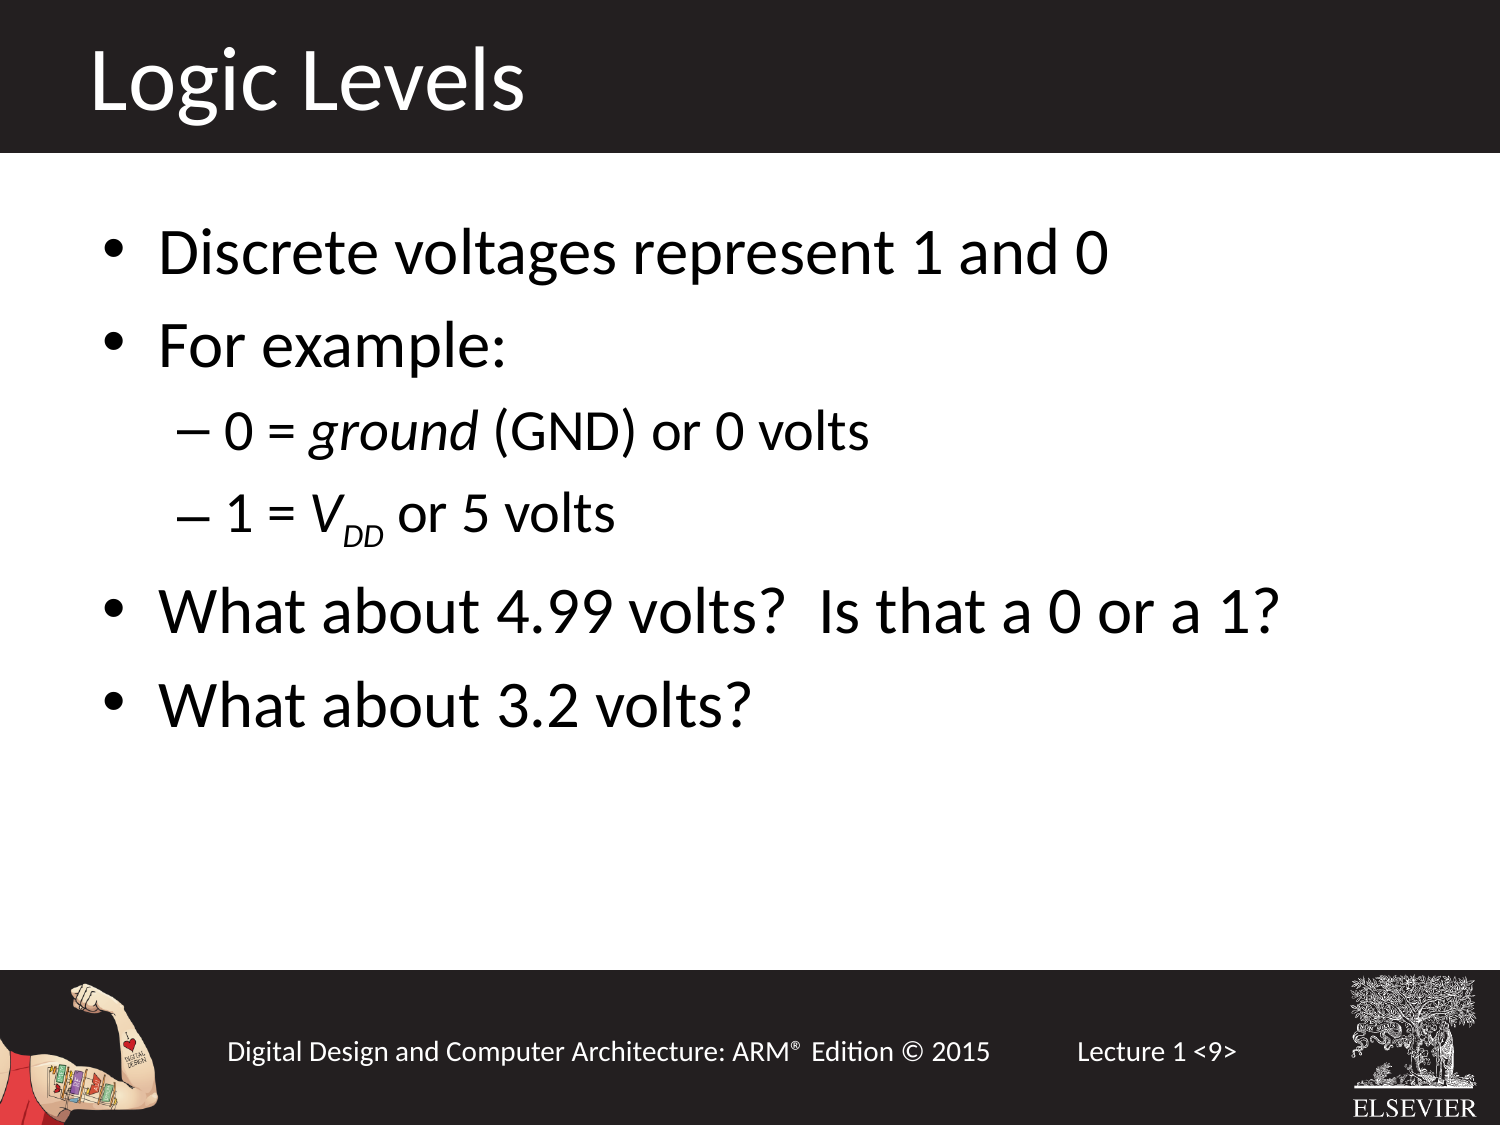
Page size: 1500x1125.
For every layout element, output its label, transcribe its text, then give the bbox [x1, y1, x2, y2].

text_box Logic Levels [75, 11, 1375, 136]
picture [0, 979, 163, 1125]
picture [1350, 974, 1477, 1117]
list Discrete voltages represent 1 and 0 For example: 0 = ground (GND) or 0 volts 1 = VDD or 5 volts What about 4.99 volts? Is that a 0 or a 1? What about 3.2 volts? [87, 200, 1438, 943]
